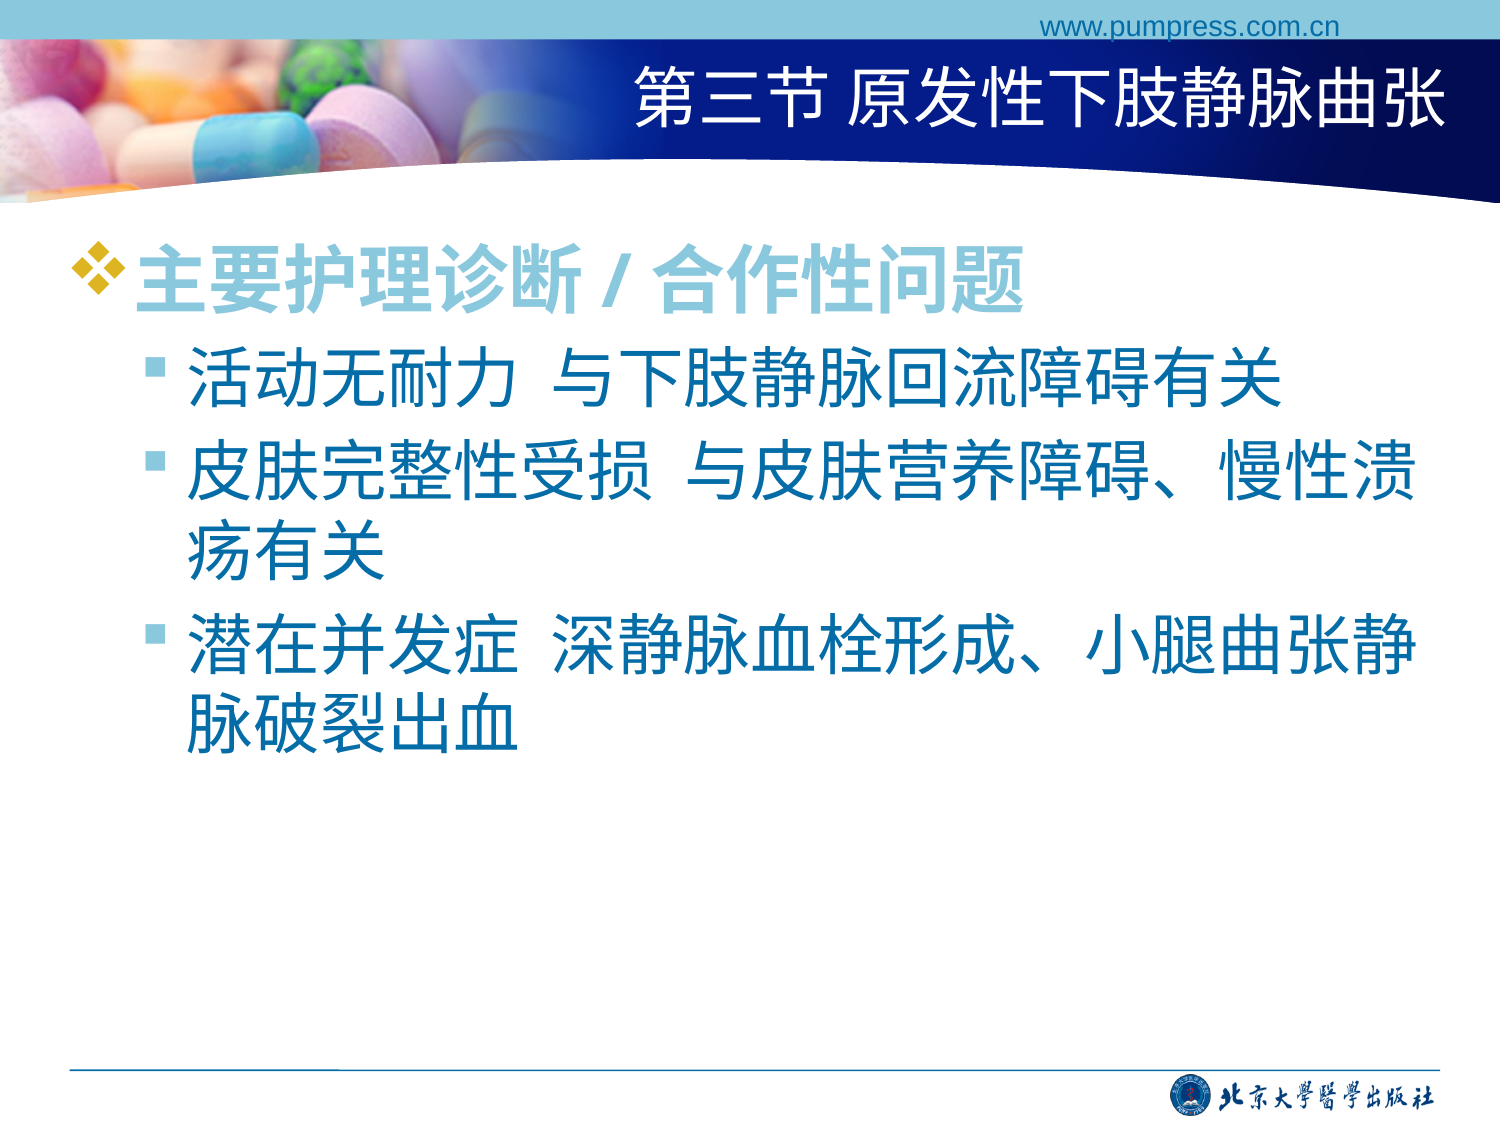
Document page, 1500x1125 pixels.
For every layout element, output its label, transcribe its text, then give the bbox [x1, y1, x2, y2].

picture [0, 40, 1500, 203]
title 第三节 原发性下肢静脉曲张 [137, 49, 1463, 143]
slide_number www.pumpress.com.cn [1025, 0, 1463, 38]
picture [1170, 1074, 1436, 1118]
list 主要护理诊断/合作性问题 活动无耐力 与下肢静脉回流障碍有关 皮肤完整性受损 与皮肤营养障碍、慢性溃疡有关 潜在并发症 深静脉血栓形成、小腿曲张静脉破裂出血 [49, 224, 1463, 1026]
